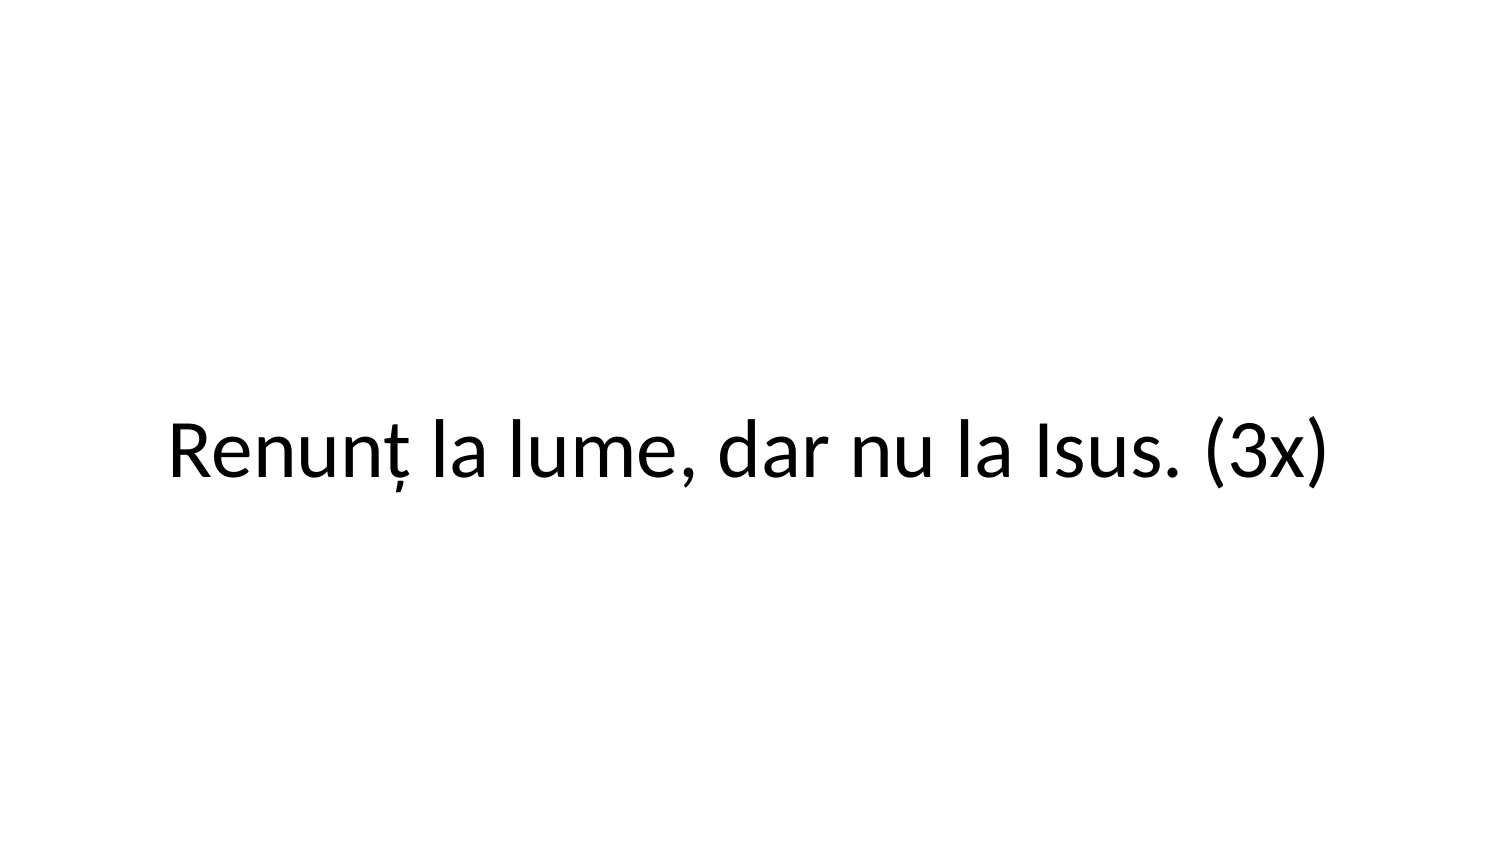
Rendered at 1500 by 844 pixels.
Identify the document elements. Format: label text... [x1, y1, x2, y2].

text_box Renunț la lume, dar nu la Isus. (3x) [152, 341, 1347, 502]
